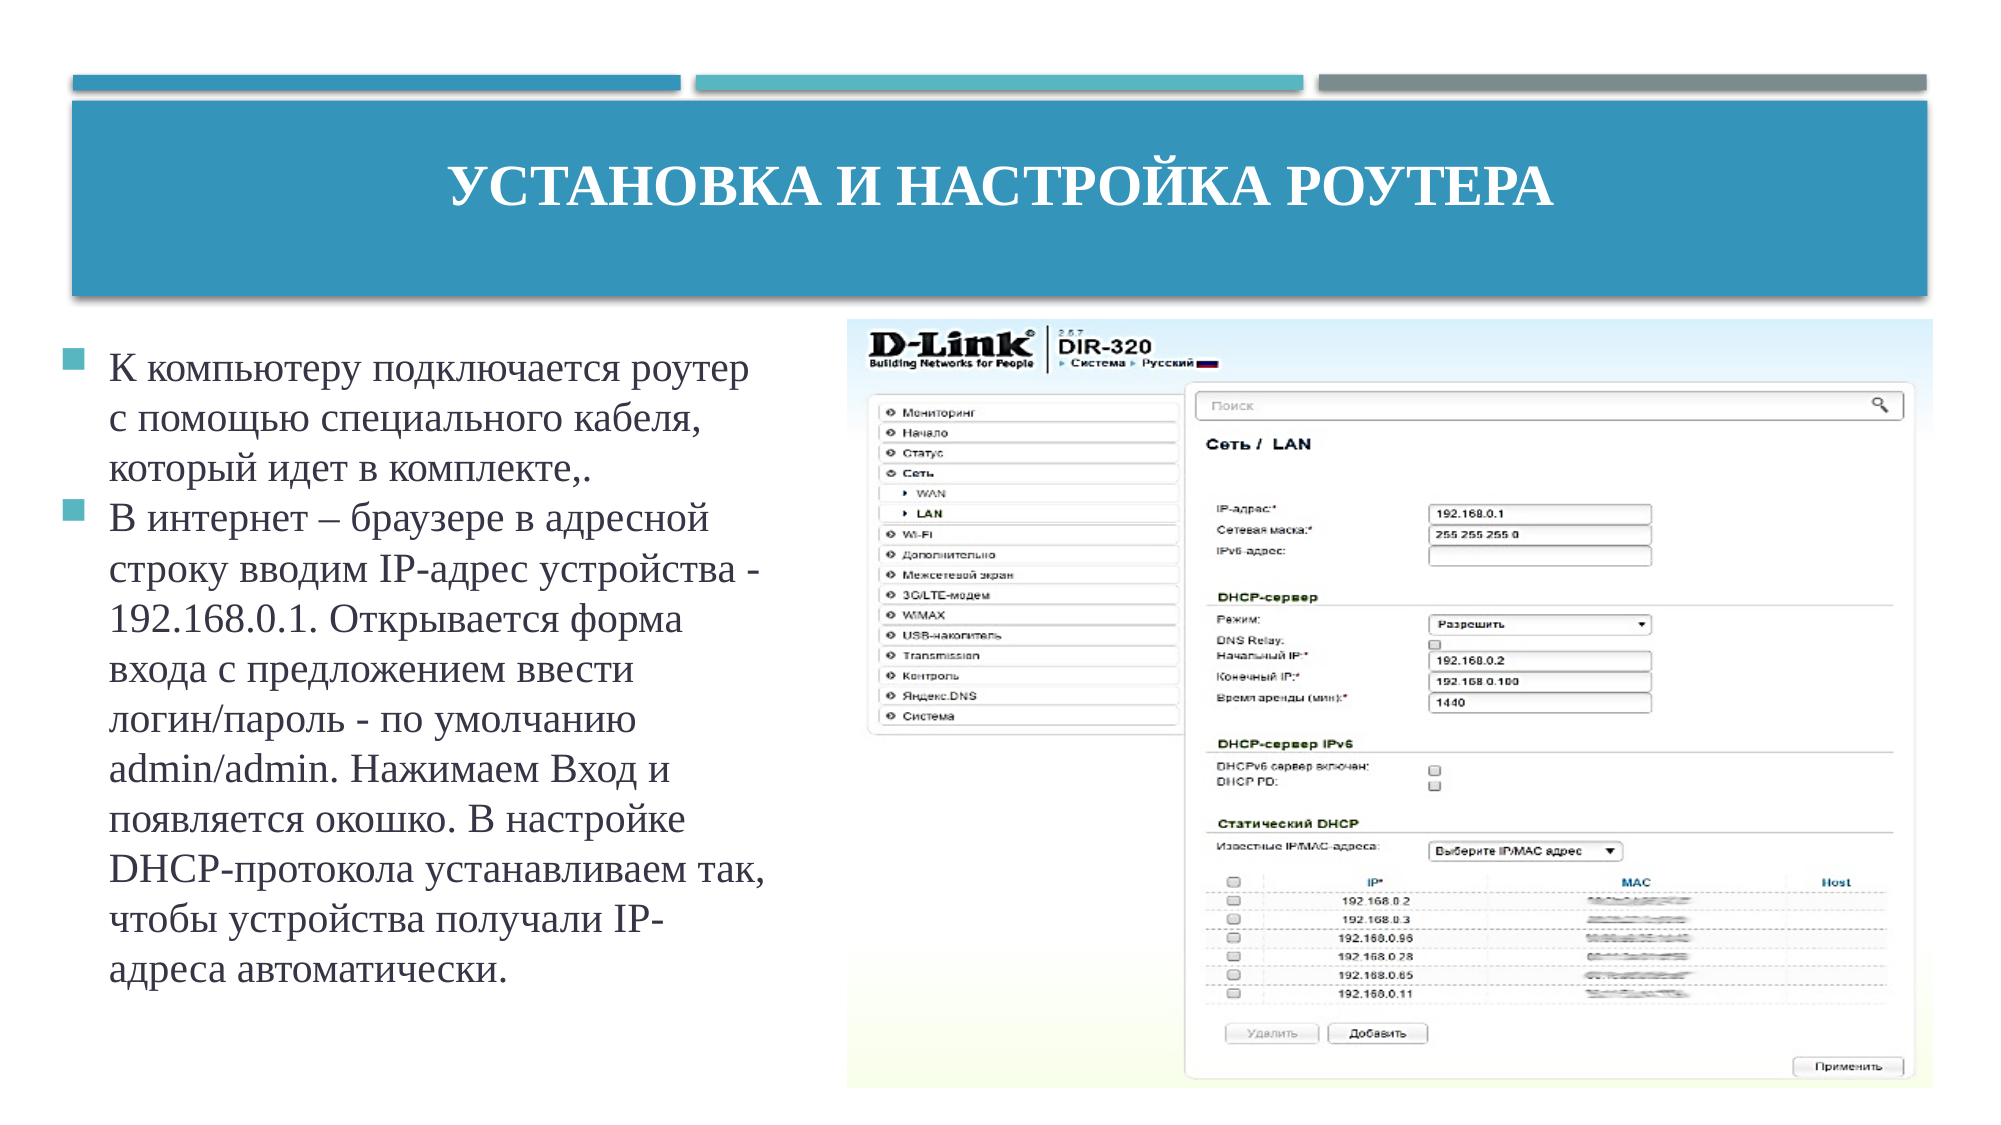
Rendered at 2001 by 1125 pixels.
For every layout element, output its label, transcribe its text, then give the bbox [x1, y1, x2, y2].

title установка и настройка роутера [95, 115, 1905, 225]
list К компьютеру подключается роутер с помощью специального кабеля, который идет в комплекте,. В интернет – браузере в адресной строку вводим IP-адрес устройства -192.168.0.1. Открывается форма входа с предложением ввести логин/пароль - по умолчанию admin/admin. Нажимаем Вход и появляется окошко. В настройке DHCP-протокола устанавливаем так, чтобы устройства получали IP-адреса автоматически. [43, 319, 794, 1012]
picture [846, 319, 1934, 1089]
